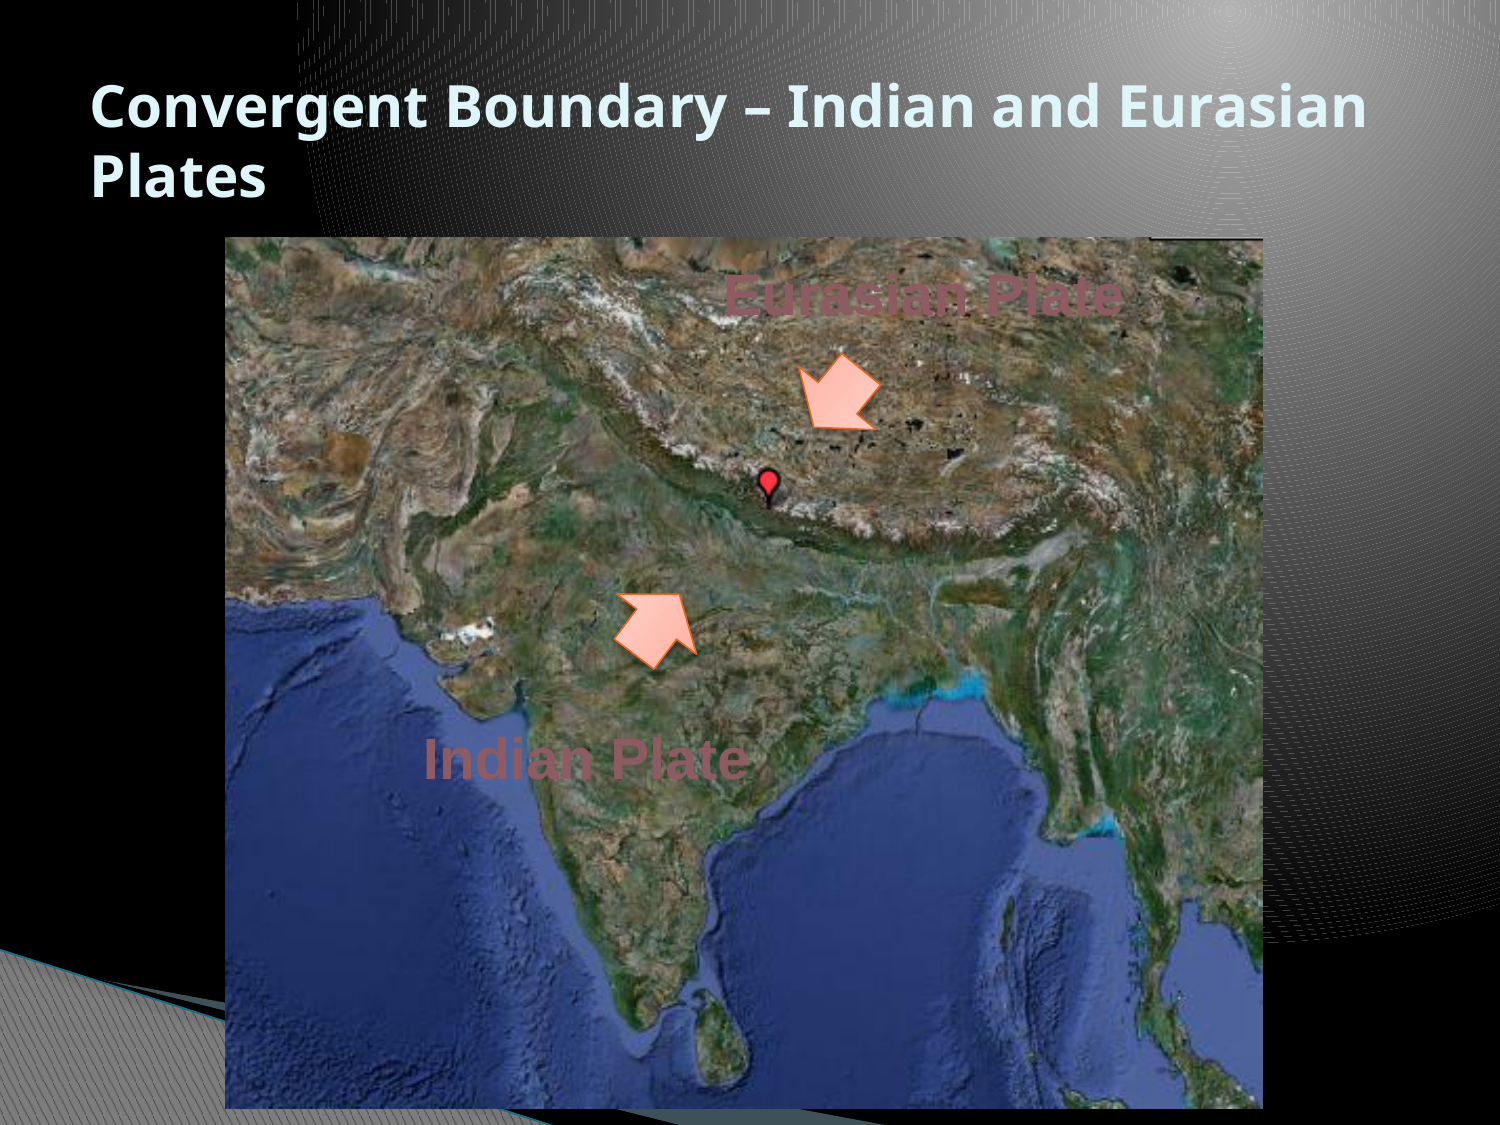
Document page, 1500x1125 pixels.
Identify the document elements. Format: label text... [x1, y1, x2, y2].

title Convergent Boundary – Indian and Eurasian Plates [75, 45, 1425, 233]
picture [0, 237, 1263, 1125]
